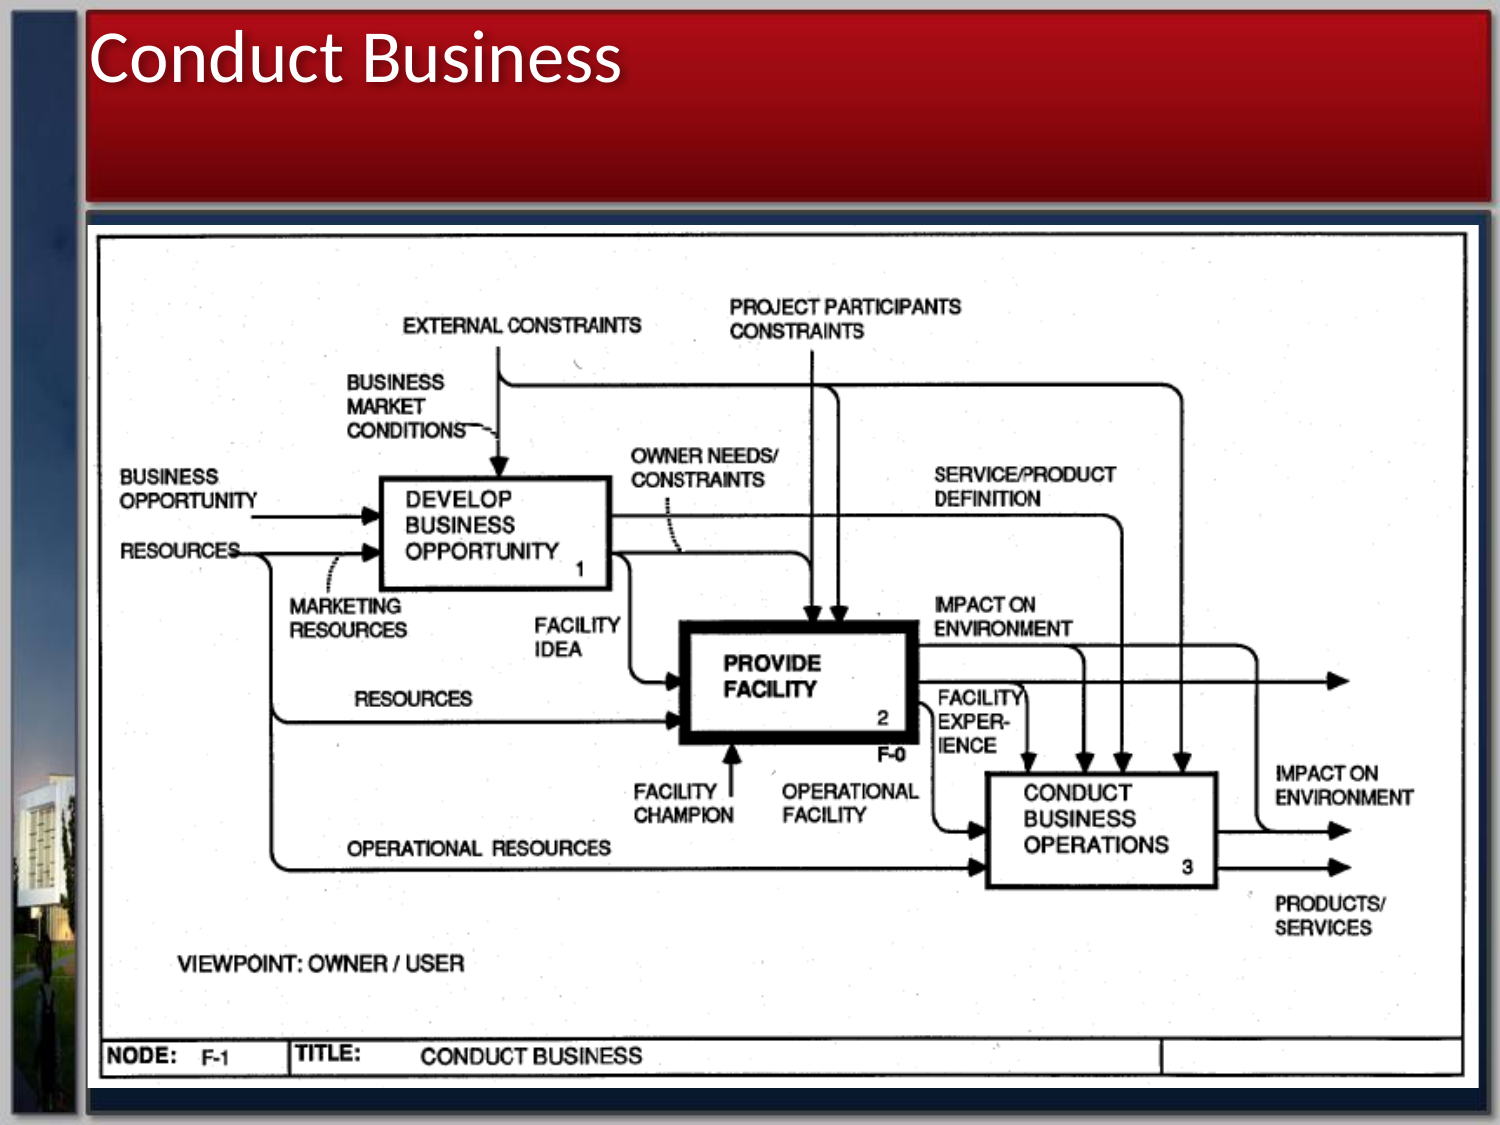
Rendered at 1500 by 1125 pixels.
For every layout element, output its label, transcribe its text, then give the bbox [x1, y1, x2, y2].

picture [0, 0, 1500, 1125]
text_box Conduct Business [75, 0, 1075, 105]
